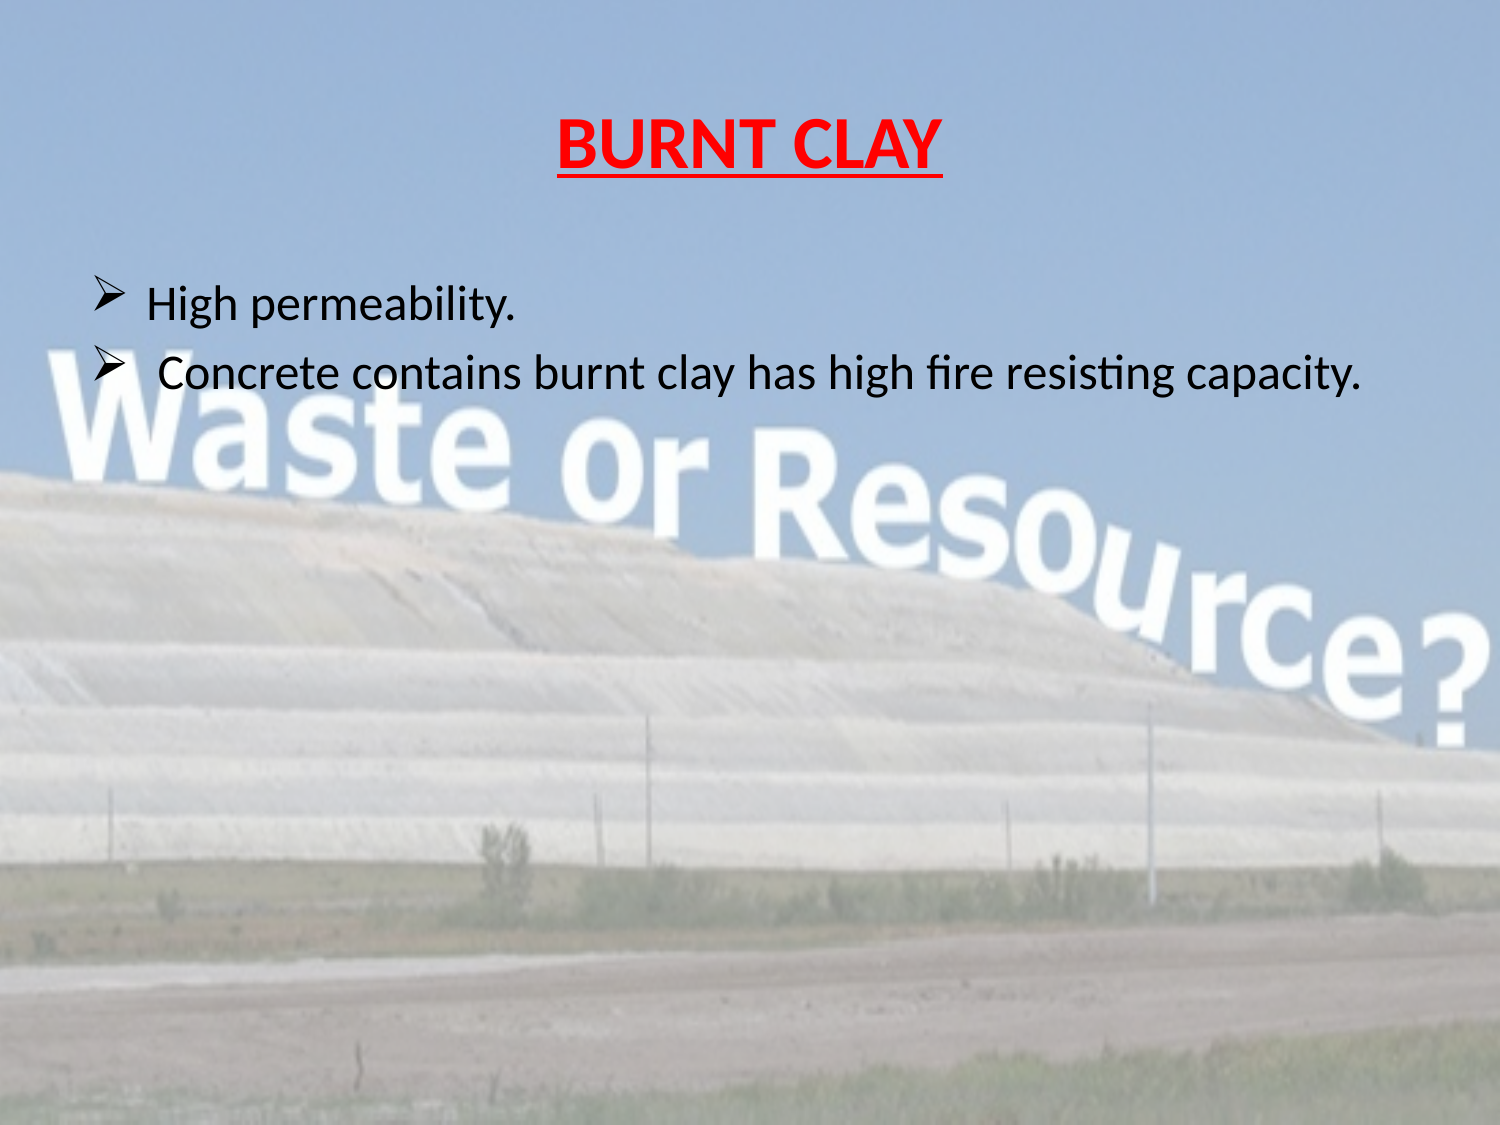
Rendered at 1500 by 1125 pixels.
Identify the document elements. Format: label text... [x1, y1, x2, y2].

list High permeability. Concrete contains burnt clay has high fire resisting capacity. [75, 262, 1425, 1005]
title BURNT CLAY [75, 45, 1425, 233]
